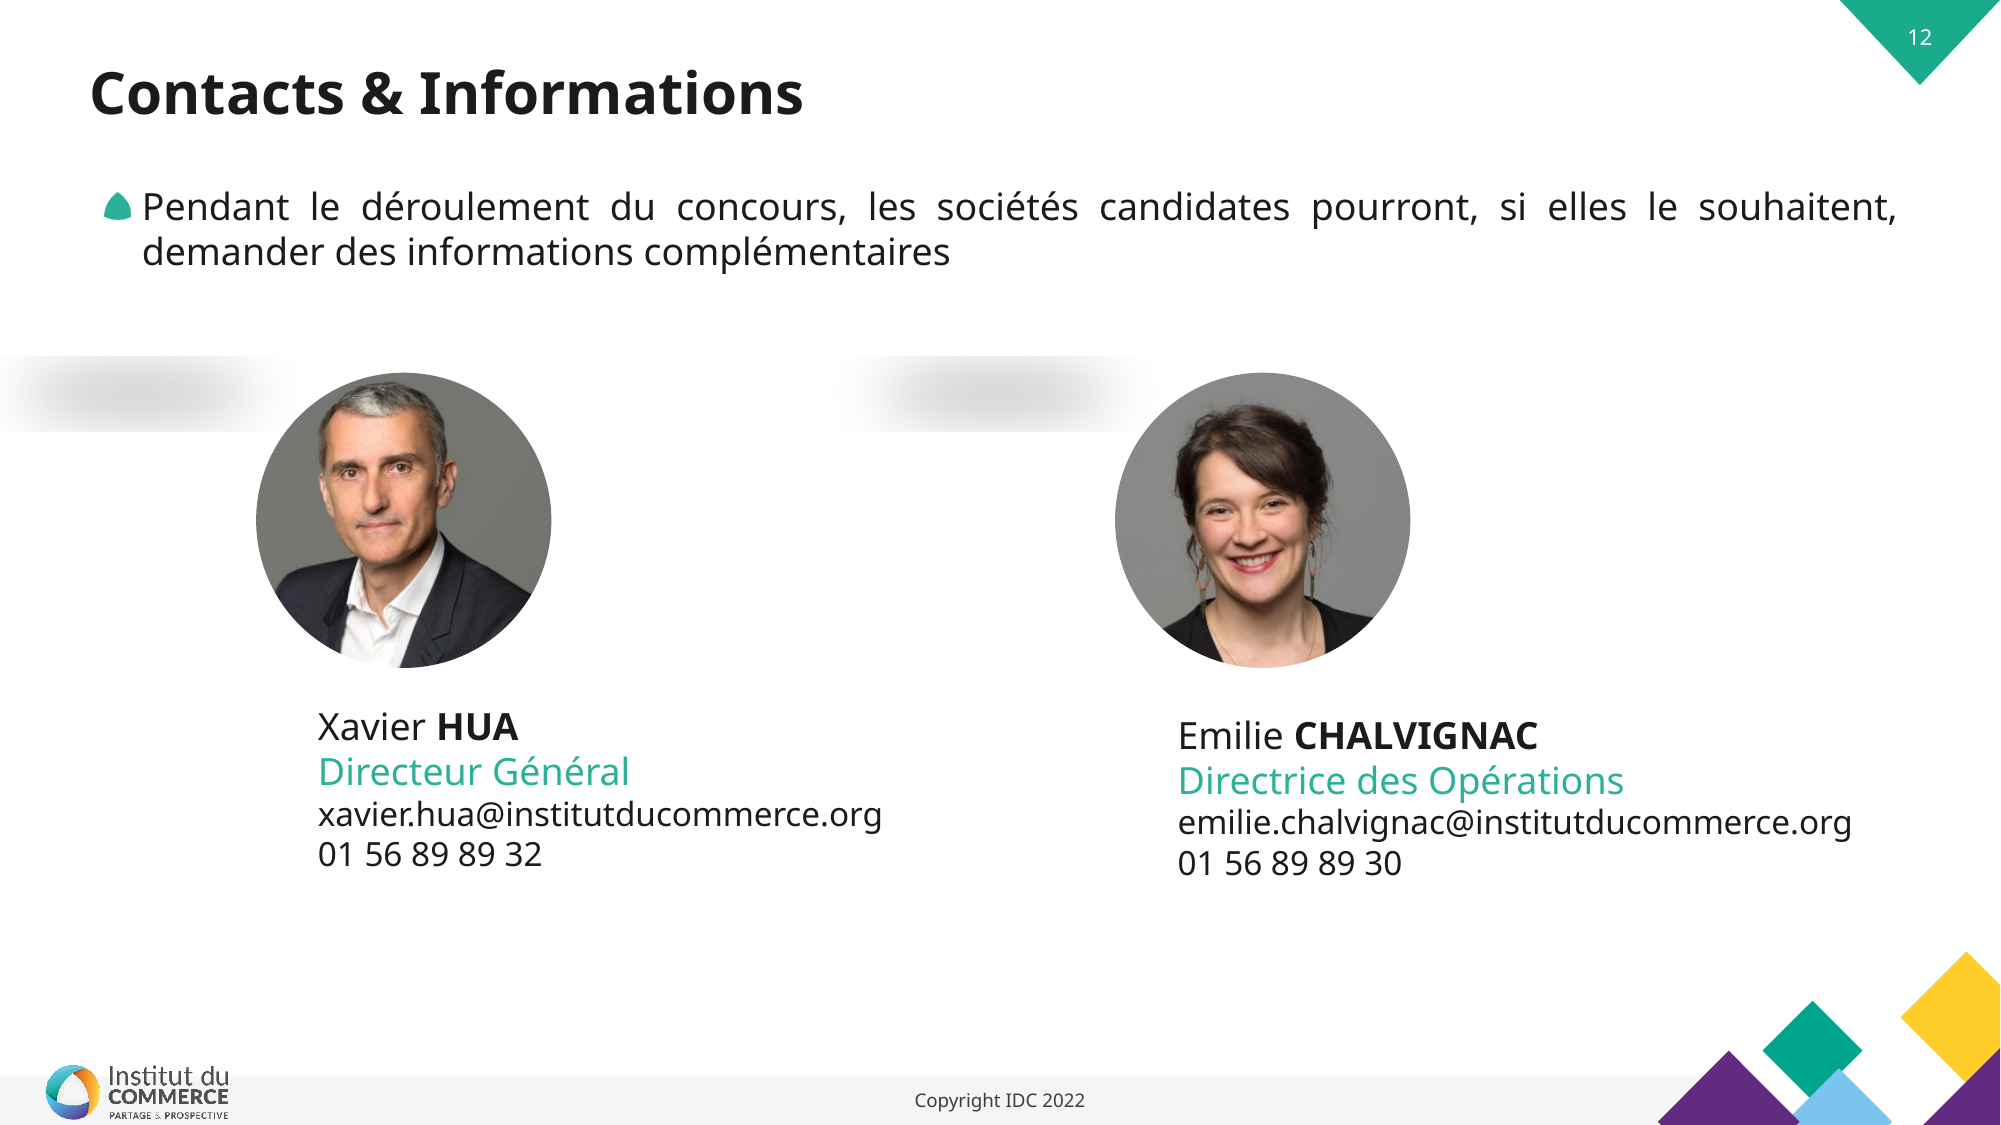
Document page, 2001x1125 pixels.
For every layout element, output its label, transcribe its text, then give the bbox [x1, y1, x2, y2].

title Contacts & Informations [89, 45, 1919, 146]
picture [1115, 372, 1411, 668]
list Pendant le déroulement du concours, les sociétés candidates pourront, si elles le souhaitent, demander des informations complémentaires [89, 176, 1915, 981]
picture [35, 1065, 238, 1125]
picture [104, 192, 131, 220]
picture [256, 372, 552, 668]
